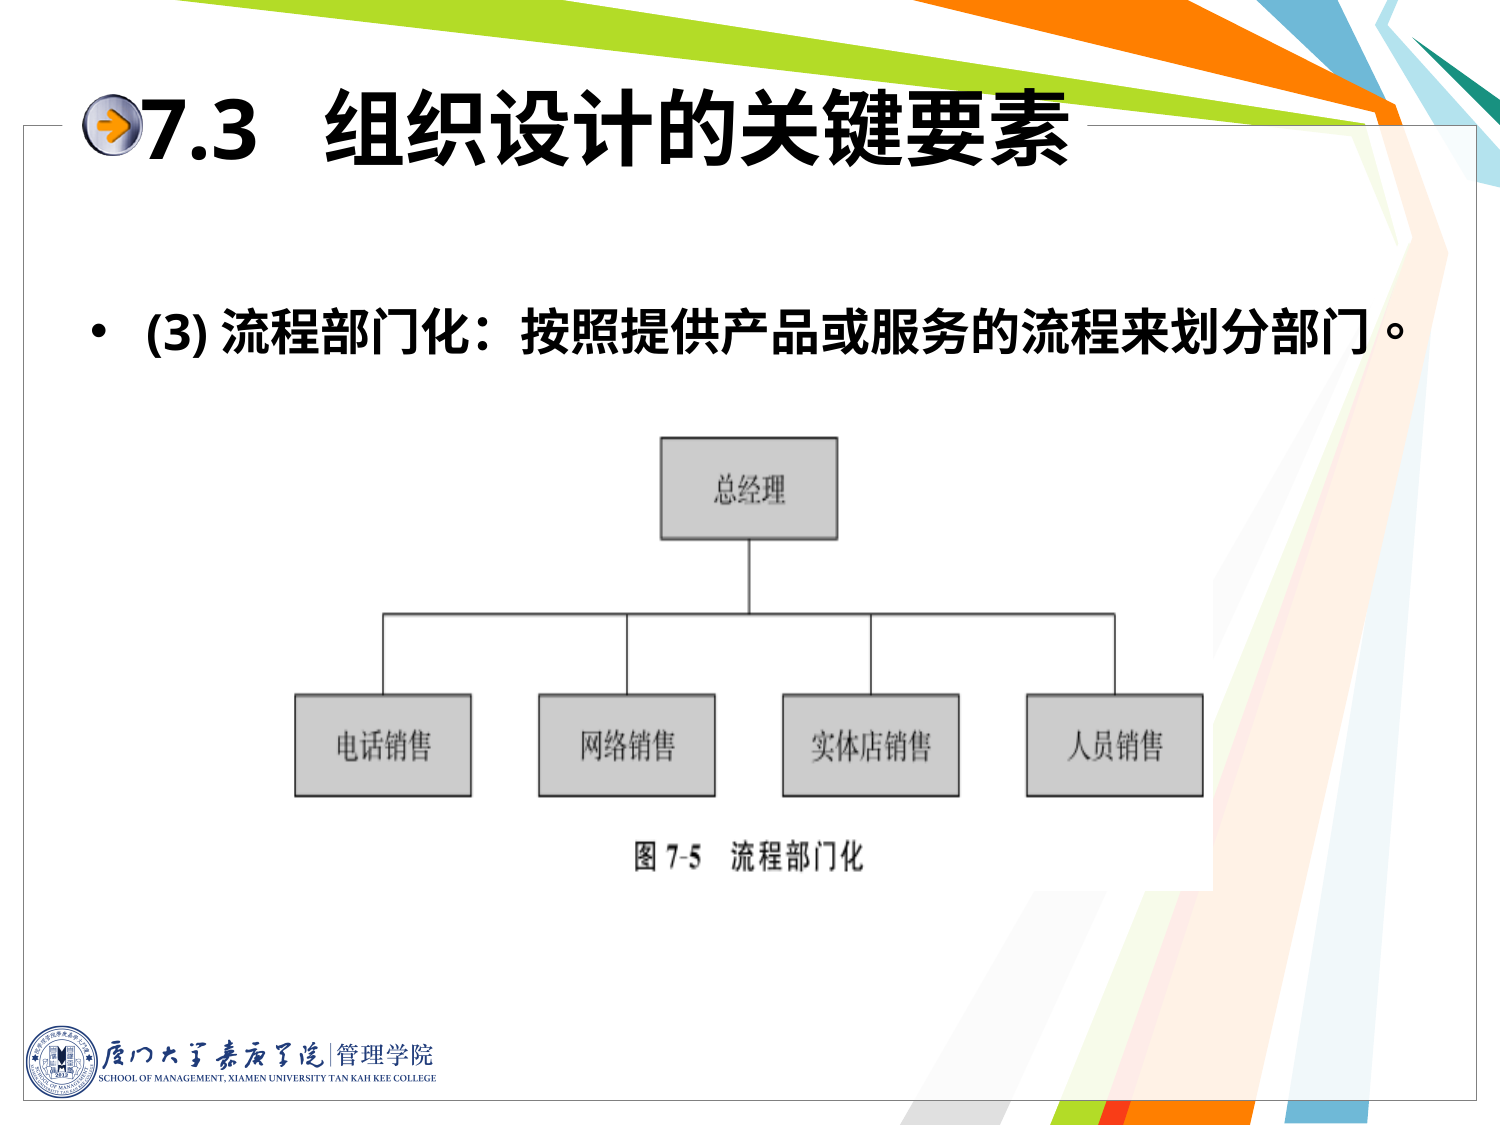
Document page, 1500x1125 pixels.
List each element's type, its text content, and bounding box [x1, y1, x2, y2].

picture [82, 94, 125, 156]
title 7.3 组织设计的关键要素 [125, 32, 1159, 220]
list (3)流程部门化：按照提供产品或服务的流程来划分部门。 [75, 262, 1425, 1005]
picture [287, 412, 1213, 891]
picture [24, 1024, 438, 1100]
